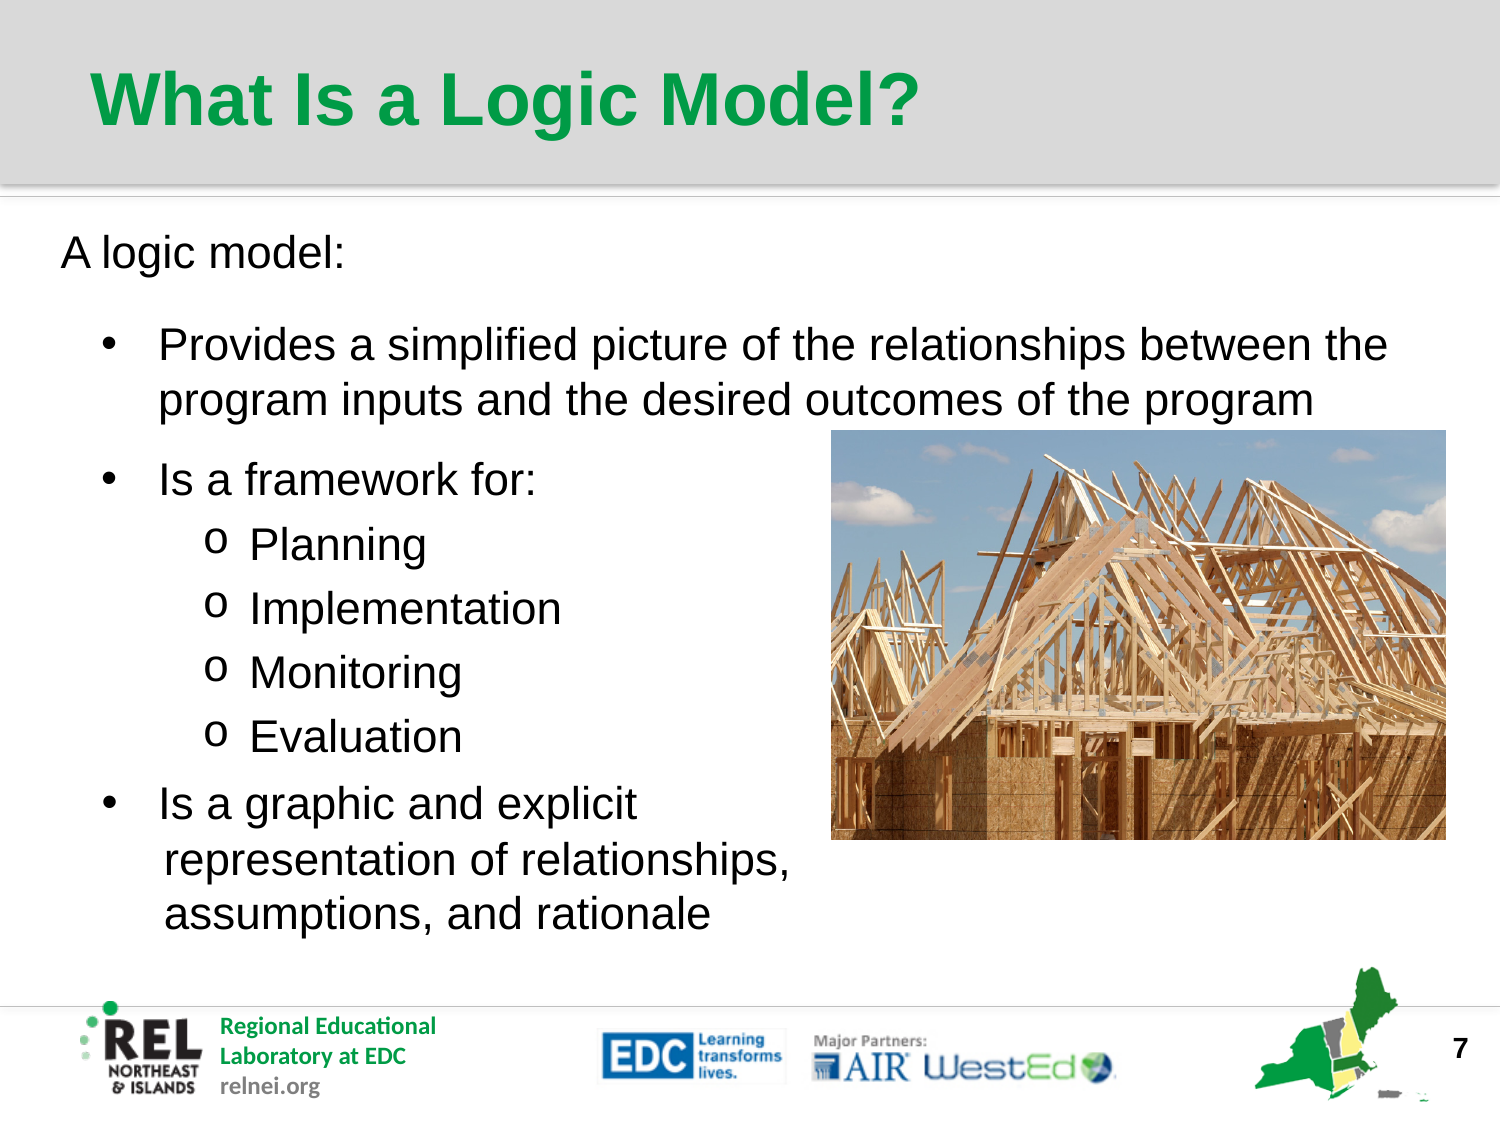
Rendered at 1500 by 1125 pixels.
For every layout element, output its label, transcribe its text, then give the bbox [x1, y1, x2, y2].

picture [594, 1028, 1138, 1091]
title What Is a Logic Model? [75, 25, 1425, 165]
list A logic model: Provides a simplified picture of the relationships between the program inputs and the desired outcomes of the program Is a framework for: Planning Implementation Monitoring Evaluation Is a graphic and explicit representation of relationships, assumptions, and rationale [45, 215, 1446, 982]
picture [80, 1001, 227, 1108]
picture [1245, 982, 1442, 1103]
slide_number 7 [1392, 1017, 1484, 1077]
picture [831, 429, 1446, 840]
